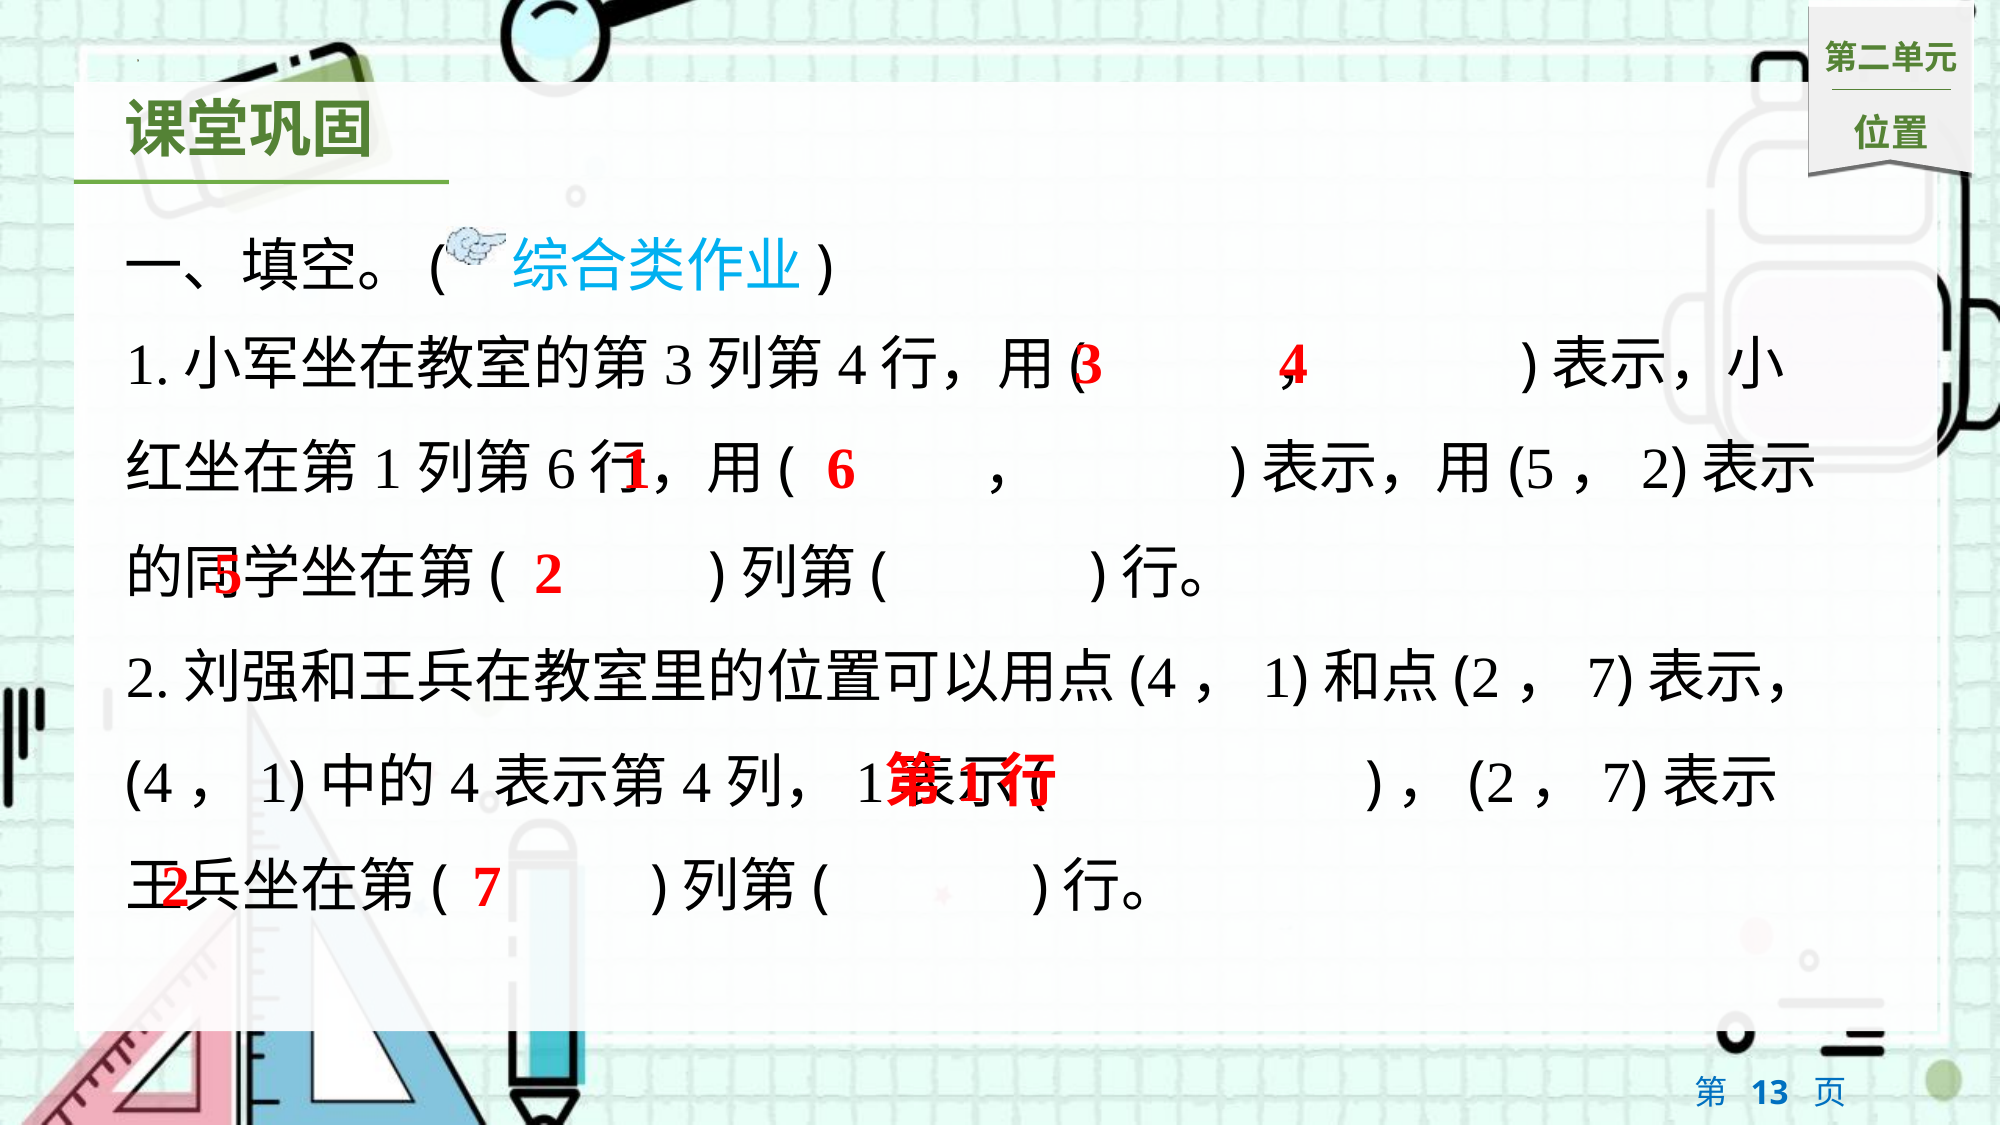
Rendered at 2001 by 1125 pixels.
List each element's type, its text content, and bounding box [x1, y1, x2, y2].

text_box 2 [519, 493, 579, 601]
text_box 5 [198, 493, 258, 601]
text_box 6 [811, 388, 930, 509]
picture [446, 226, 506, 265]
text_box 1 [607, 388, 725, 509]
text_box 3 [1059, 283, 1177, 404]
text_box 2 [145, 806, 258, 914]
picture [1938, 168, 1971, 176]
picture [0, 0, 2000, 1125]
text_box 1.小军坐在教室的第3列第4行，用( 3 ， 4 )表示，小红坐在第1列第6行，用( 1 ， 6 )表示，用(5，2)表示的同学坐在第( 5 )列第( 2 )行。 [125, 290, 1831, 603]
text_box 第1行 [869, 701, 1046, 822]
text_box 一、填空。( 综合类作业) [124, 193, 835, 298]
text_box 2.刘强和王兵在教室里的位置可以用点(4，1)和点(2，7)表示，(4，1)中的4表示第4列，1表示( 第1行 )，(2，7)表示王兵坐在第( 2 )列第( 7 )行。 [125, 603, 1831, 919]
text_box 7 [457, 806, 579, 914]
text_box 4 [1263, 283, 1382, 404]
